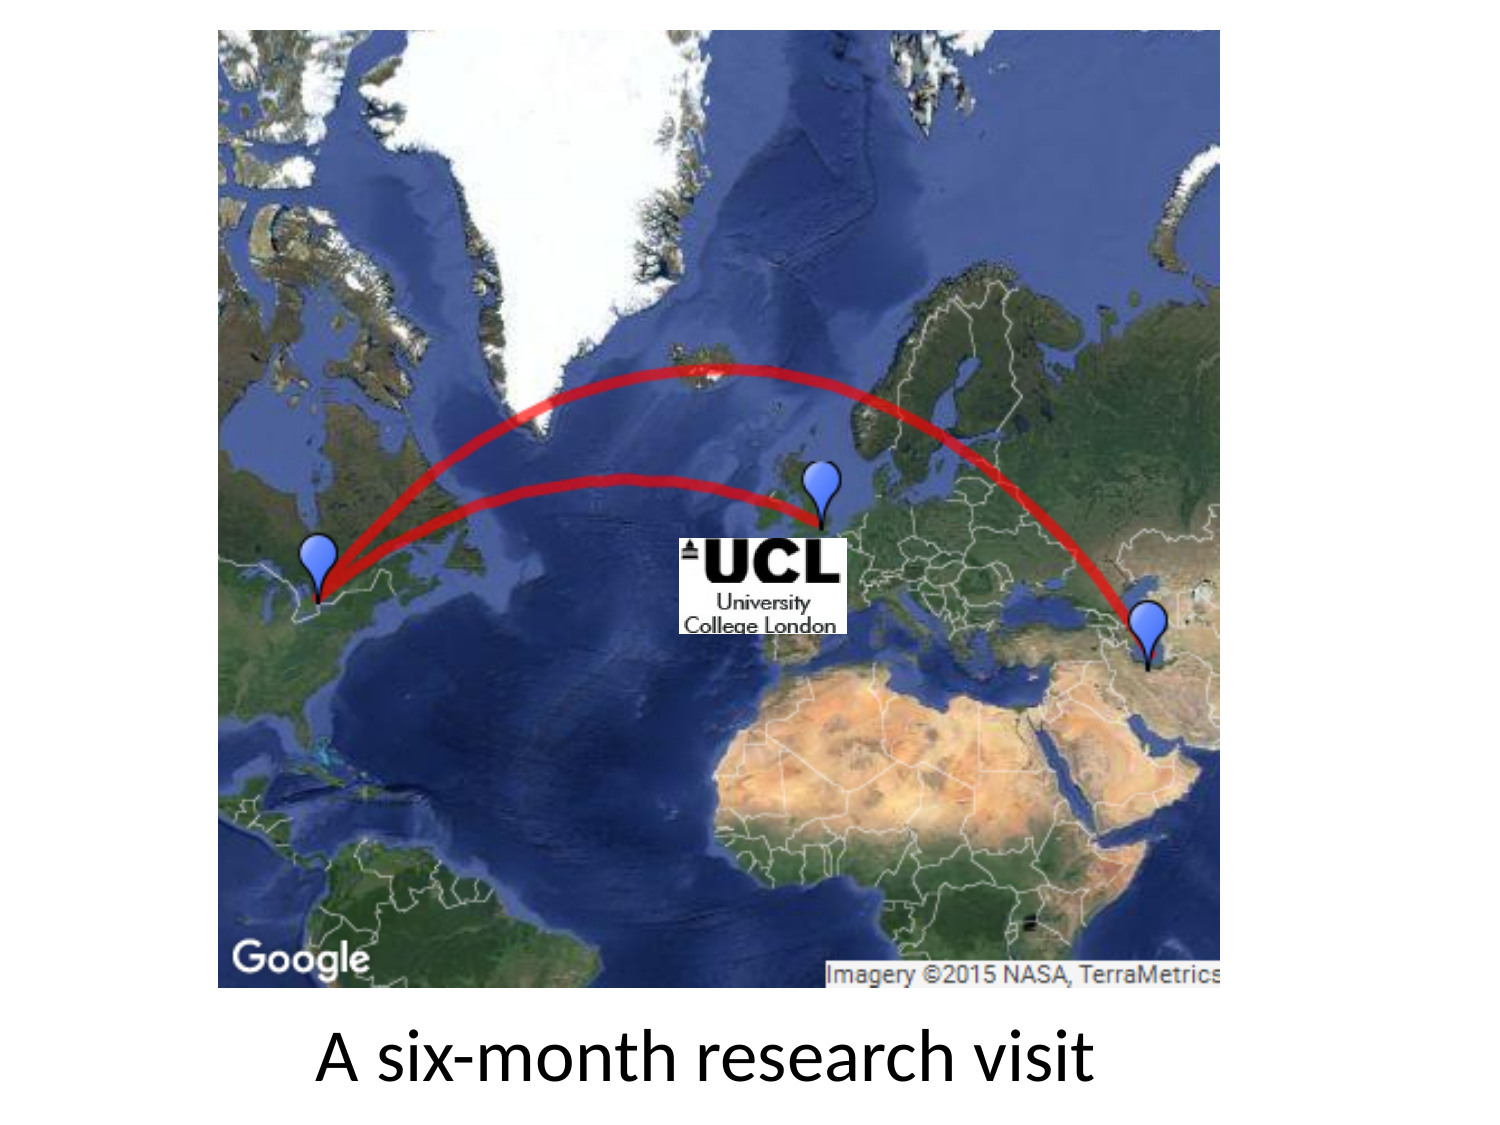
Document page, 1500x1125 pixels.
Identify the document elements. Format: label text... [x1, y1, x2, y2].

picture [218, 30, 1221, 988]
text_box A six-month research visit [301, 999, 1211, 1105]
